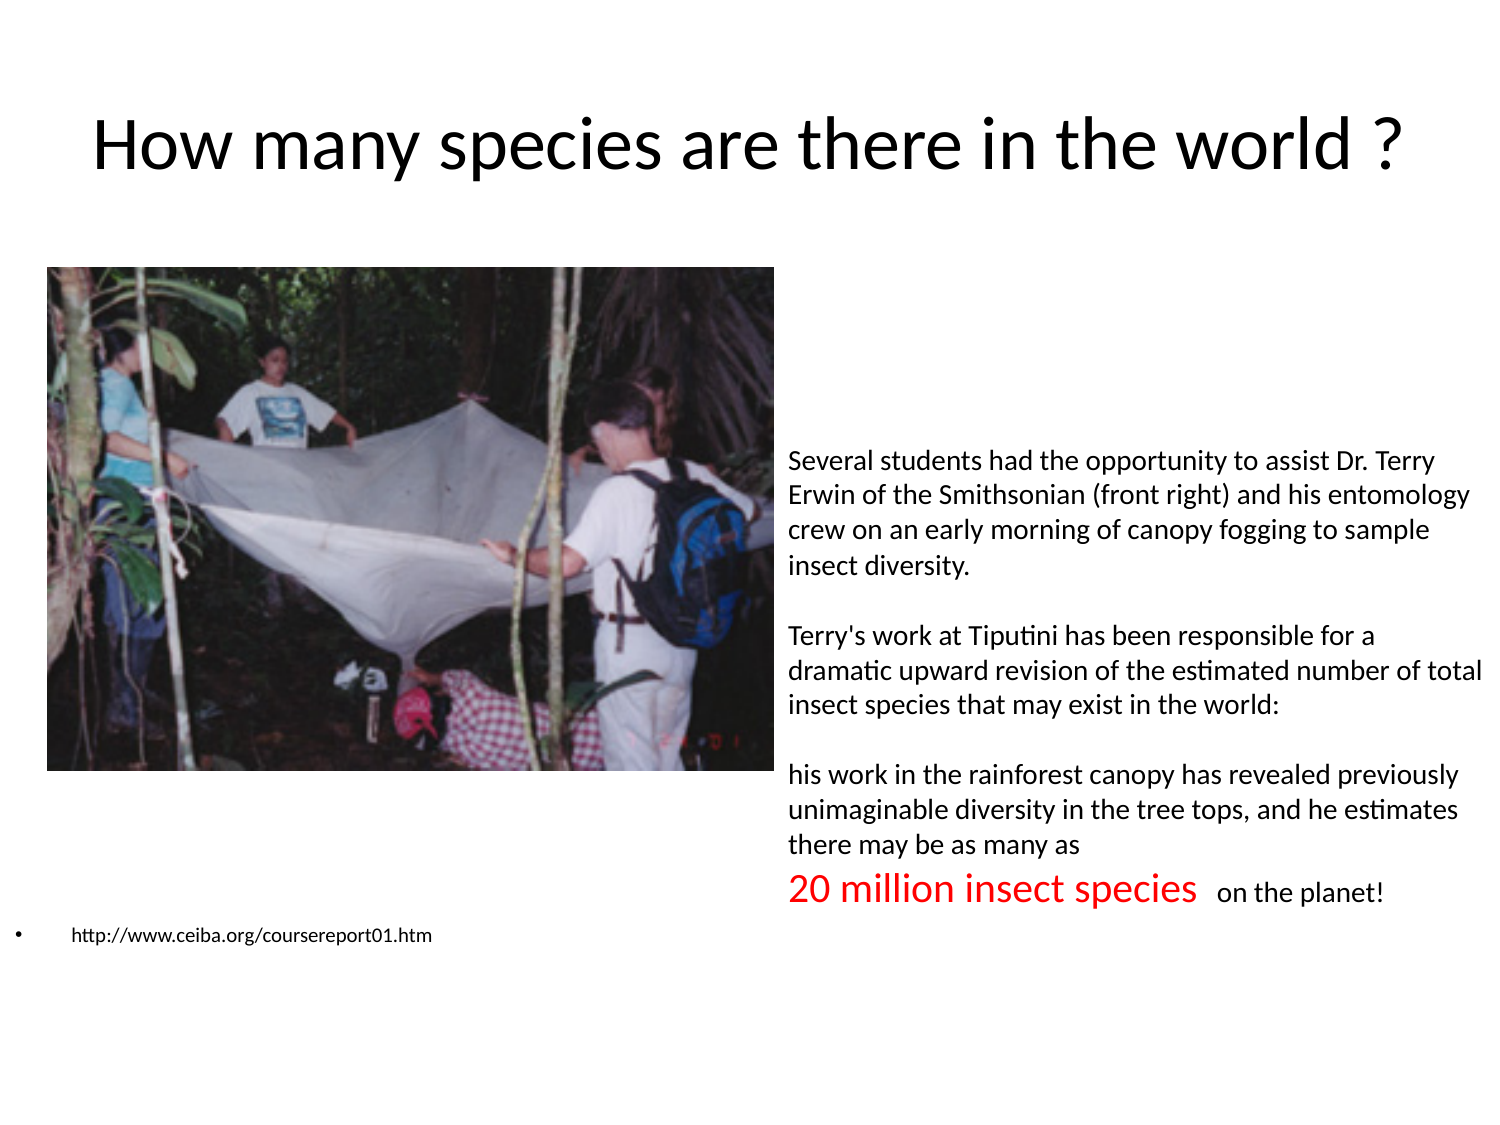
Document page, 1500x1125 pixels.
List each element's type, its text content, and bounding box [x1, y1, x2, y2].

text_box Several students had the opportunity to assist Dr. Terry Erwin of the Smithsonian (front right) and his entomology crew on an early morning of canopy fogging to sample insect diversity. Terry's work at Tiputini has been responsible for a dramatic upward revision of the estimated number of total insect species that may exist in the world: his work in the rainforest canopy has revealed previously unimaginable diversity in the tree tops, and he estimates there may be as many as 20 million insect species on the planet! [773, 433, 1500, 918]
title How many species are there in the world ? [75, 45, 1425, 233]
picture [47, 266, 774, 772]
list http://www.ceiba.org/coursereport01.htm [0, 914, 839, 973]
